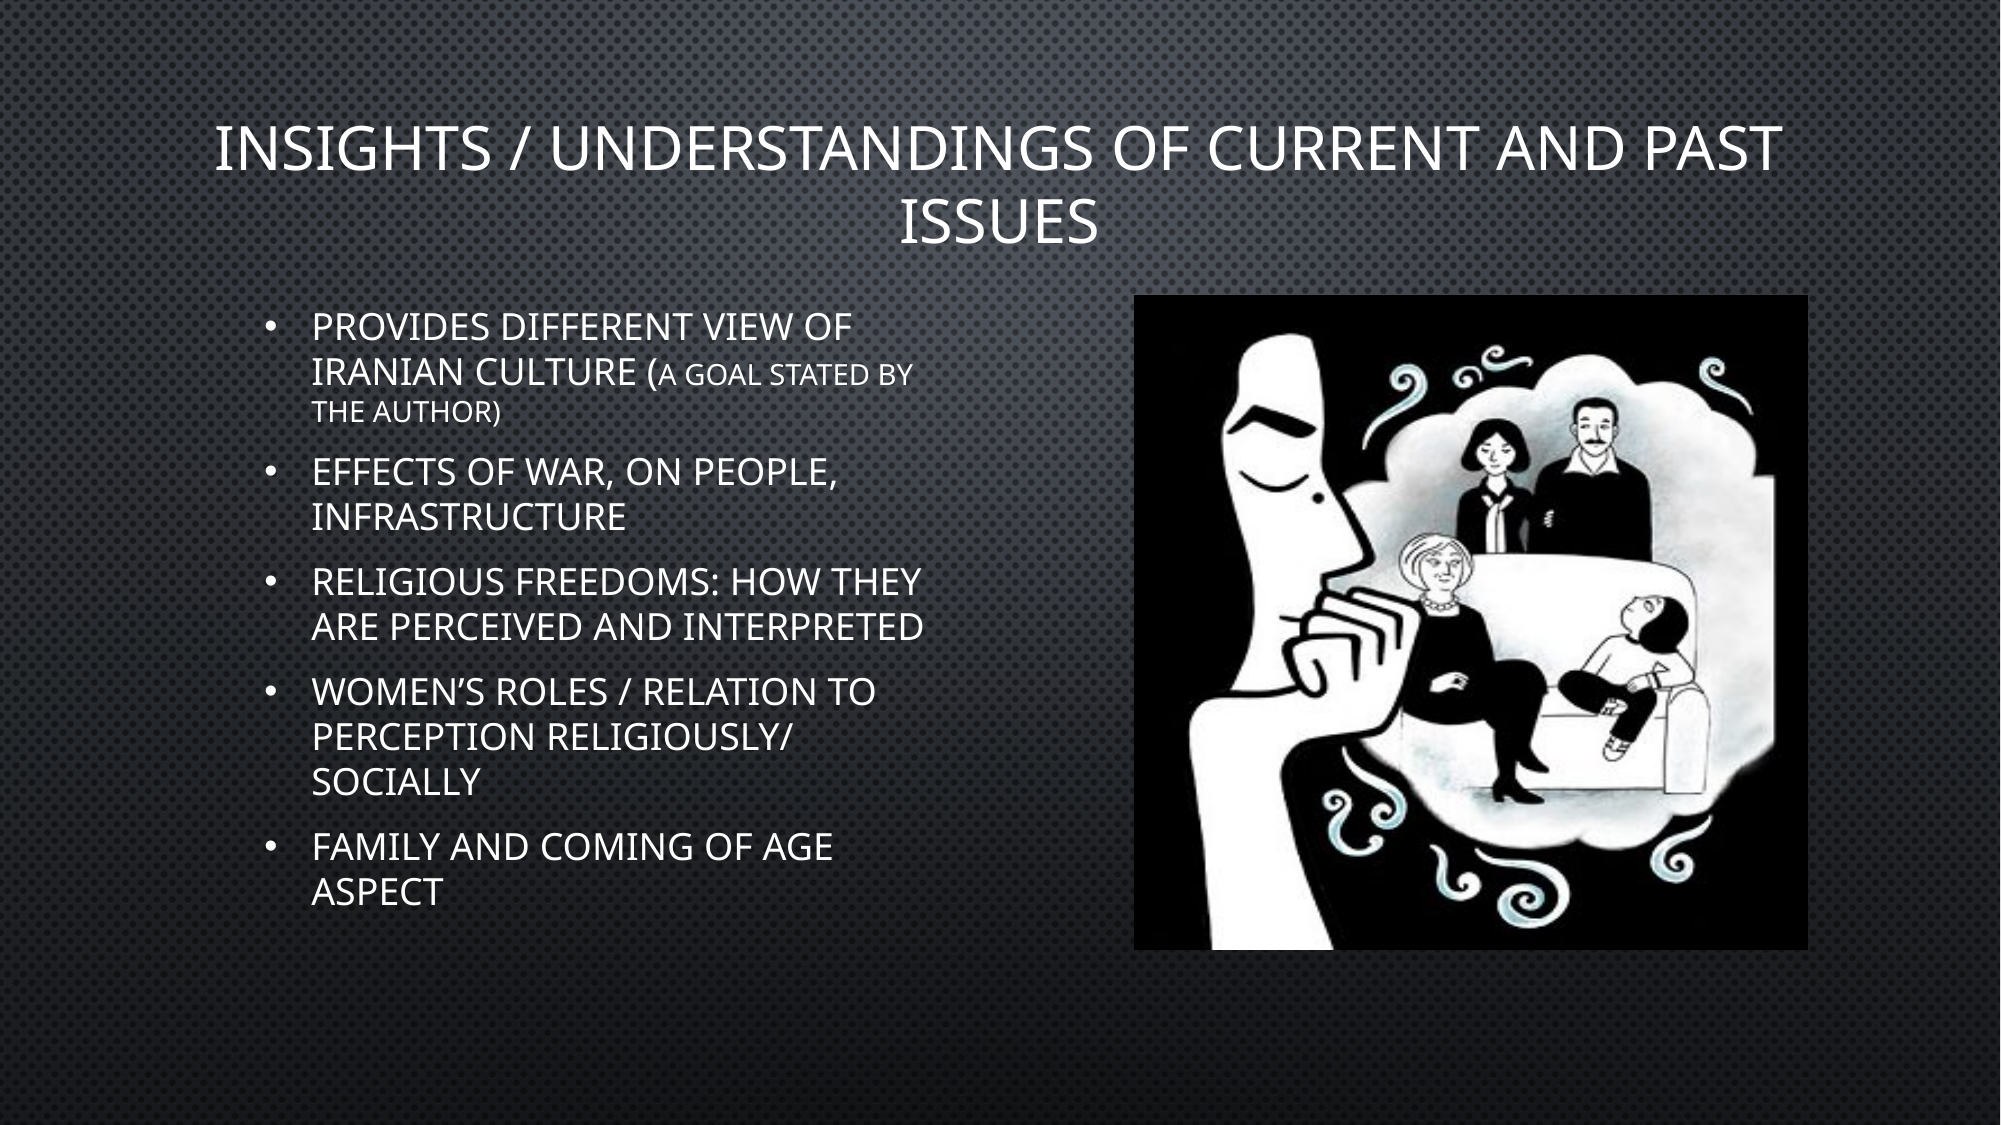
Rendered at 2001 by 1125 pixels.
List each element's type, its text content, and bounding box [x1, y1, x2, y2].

title INSIGHTS / UNDERSTANDINGS of current and past issues [187, 99, 1813, 413]
list provides different View of Iranian Culture (a goal stated by the author) Effects of War, on people, infrastructure Religious Freedoms: how they are perceived and interpreted Women’s Roles / Relation to perception religiously/ socially Family and coming of age aspect [249, 295, 988, 950]
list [1134, 295, 1808, 951]
